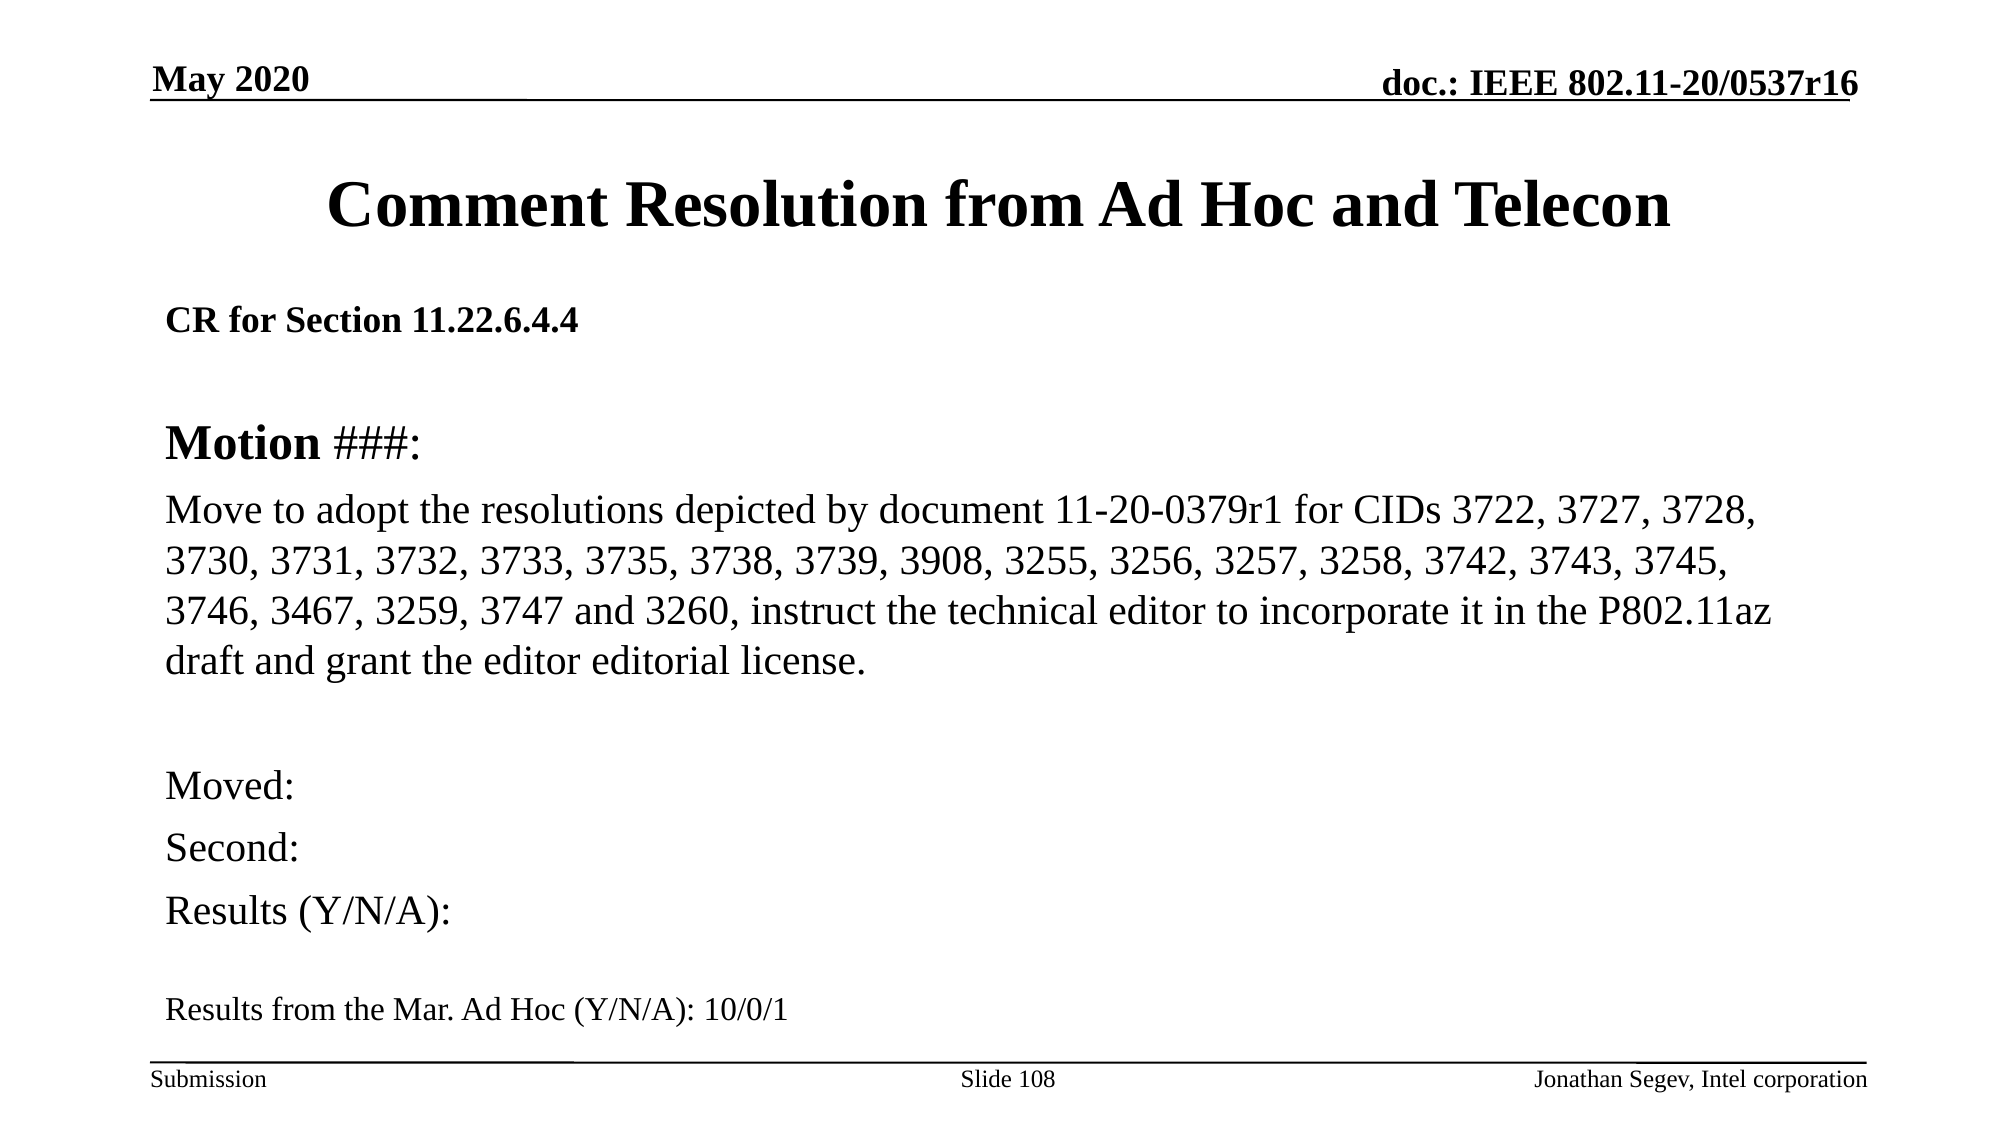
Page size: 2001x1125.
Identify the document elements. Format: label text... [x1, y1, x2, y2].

list CR for Section 11.22.6.4.4 Motion ###: Move to adopt the resolutions depicted by document 11-20-0379r1 for CIDs 3722, 3727, 3728, 3730, 3731, 3732, 3733, 3735, 3738, 3739, 3908, 3255, 3256, 3257, 3258, 3742, 3743, 3745, 3746, 3467, 3259, 3747 and 3260, instruct the technical editor to incorporate it in the P802.11az draft and grant the editor editorial license. Moved: Second: Results (Y/N/A): Results from the Mar. Ad Hoc (Y/N/A): 10/0/1 [149, 286, 1850, 1000]
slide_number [152, 54, 563, 100]
title Comment Resolution from Ad Hoc and Telecon [149, 112, 1850, 286]
footer Jonathan Segev, Intel corporation [1171, 1061, 1869, 1093]
slide_number Slide 108 [950, 1061, 1067, 1123]
